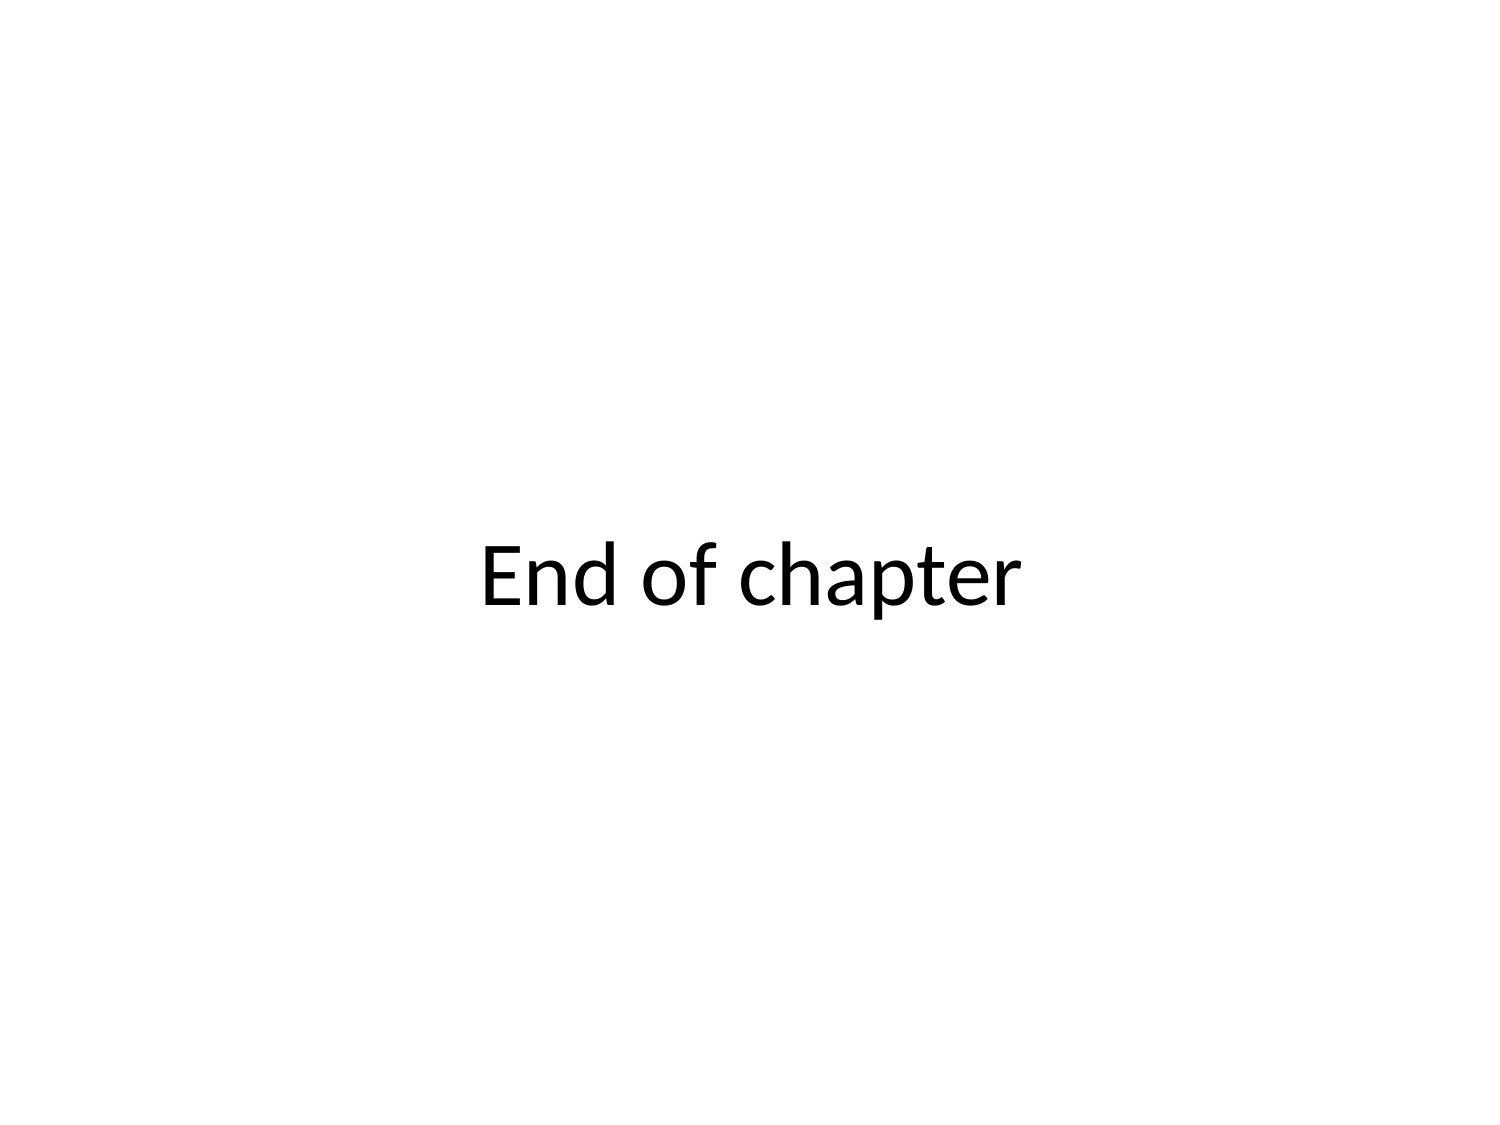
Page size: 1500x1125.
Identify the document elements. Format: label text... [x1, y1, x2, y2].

title End of chapter [87, 474, 1438, 663]
